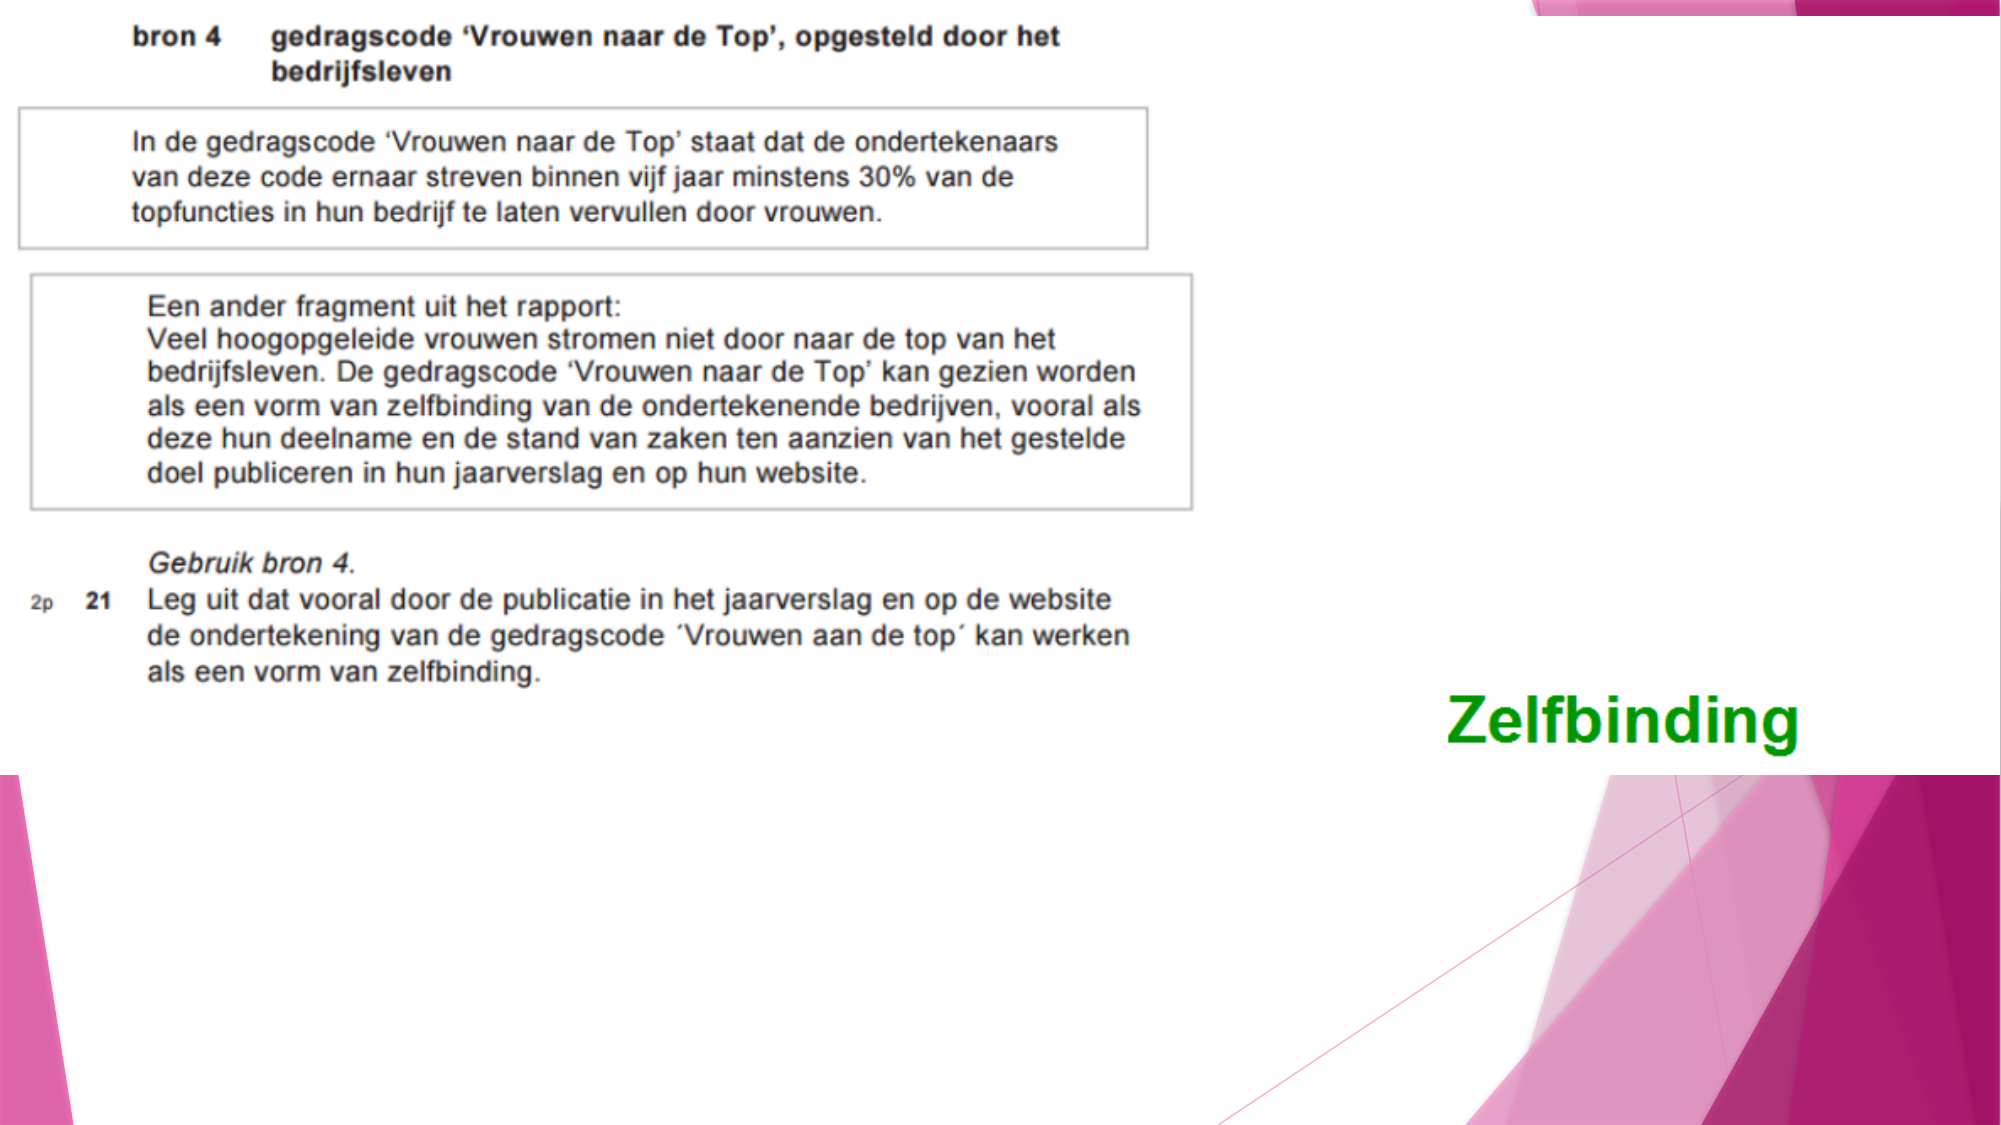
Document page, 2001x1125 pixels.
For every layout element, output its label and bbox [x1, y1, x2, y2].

picture [0, 15, 2000, 776]
